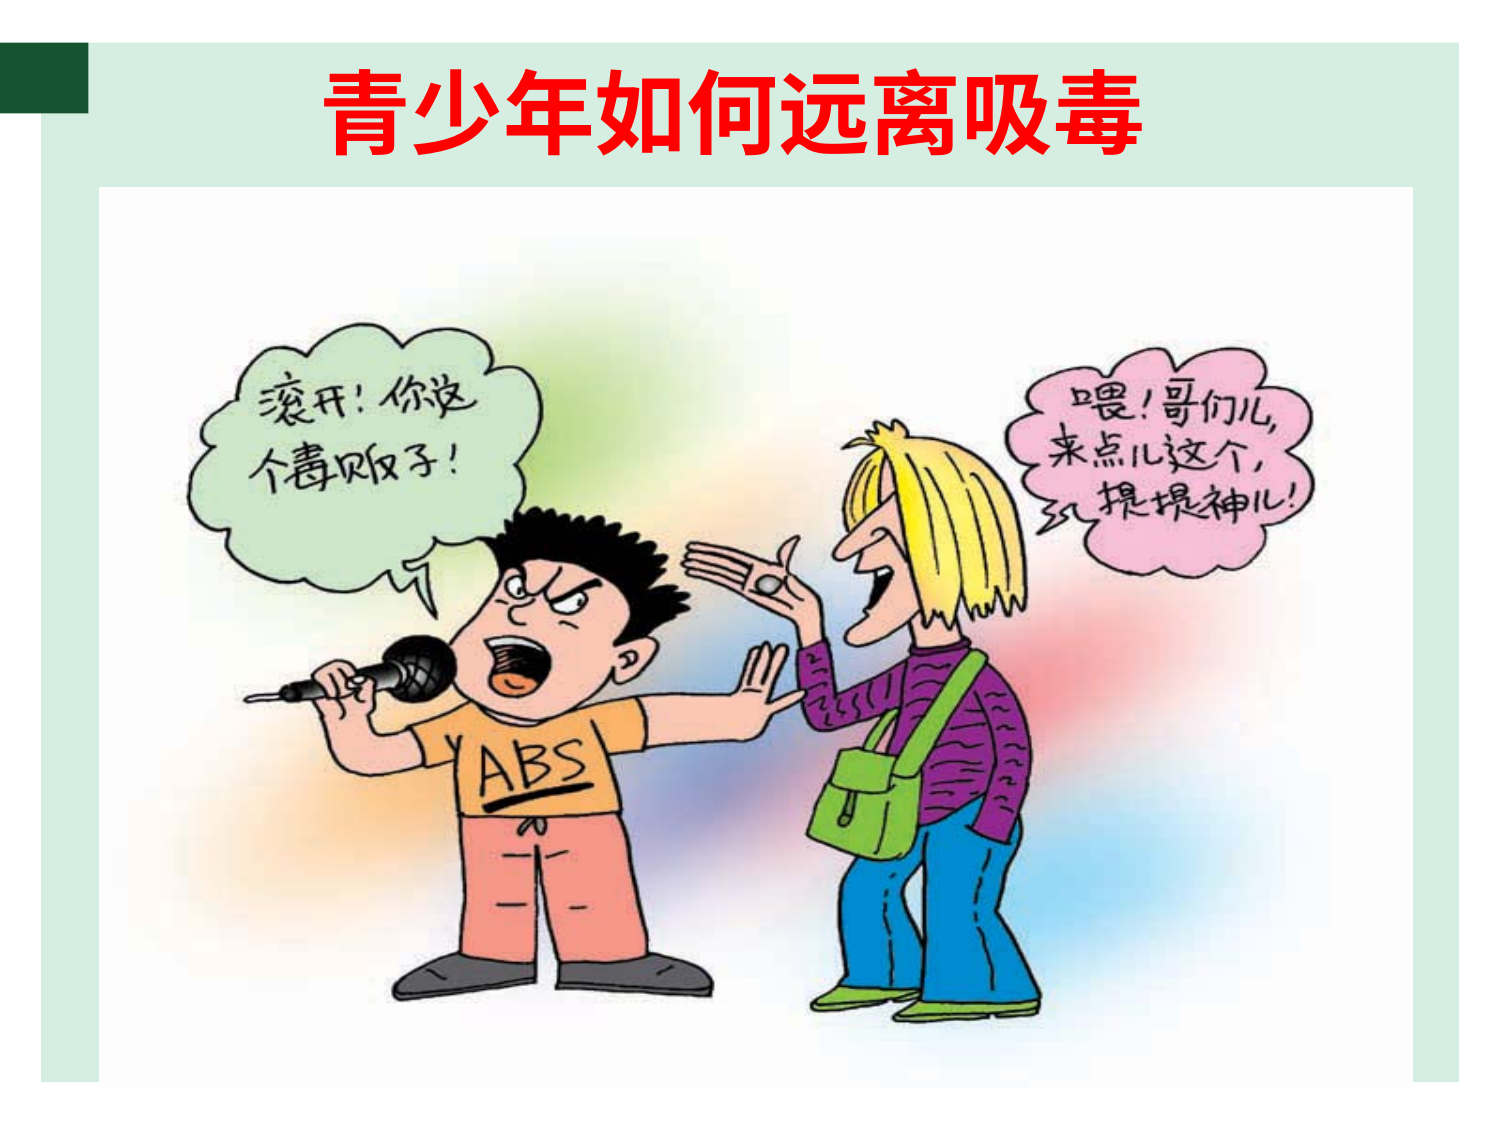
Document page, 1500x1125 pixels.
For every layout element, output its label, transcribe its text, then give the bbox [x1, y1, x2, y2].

title 青少年如何远离吸毒 [232, 17, 1233, 187]
picture [99, 187, 1413, 1088]
